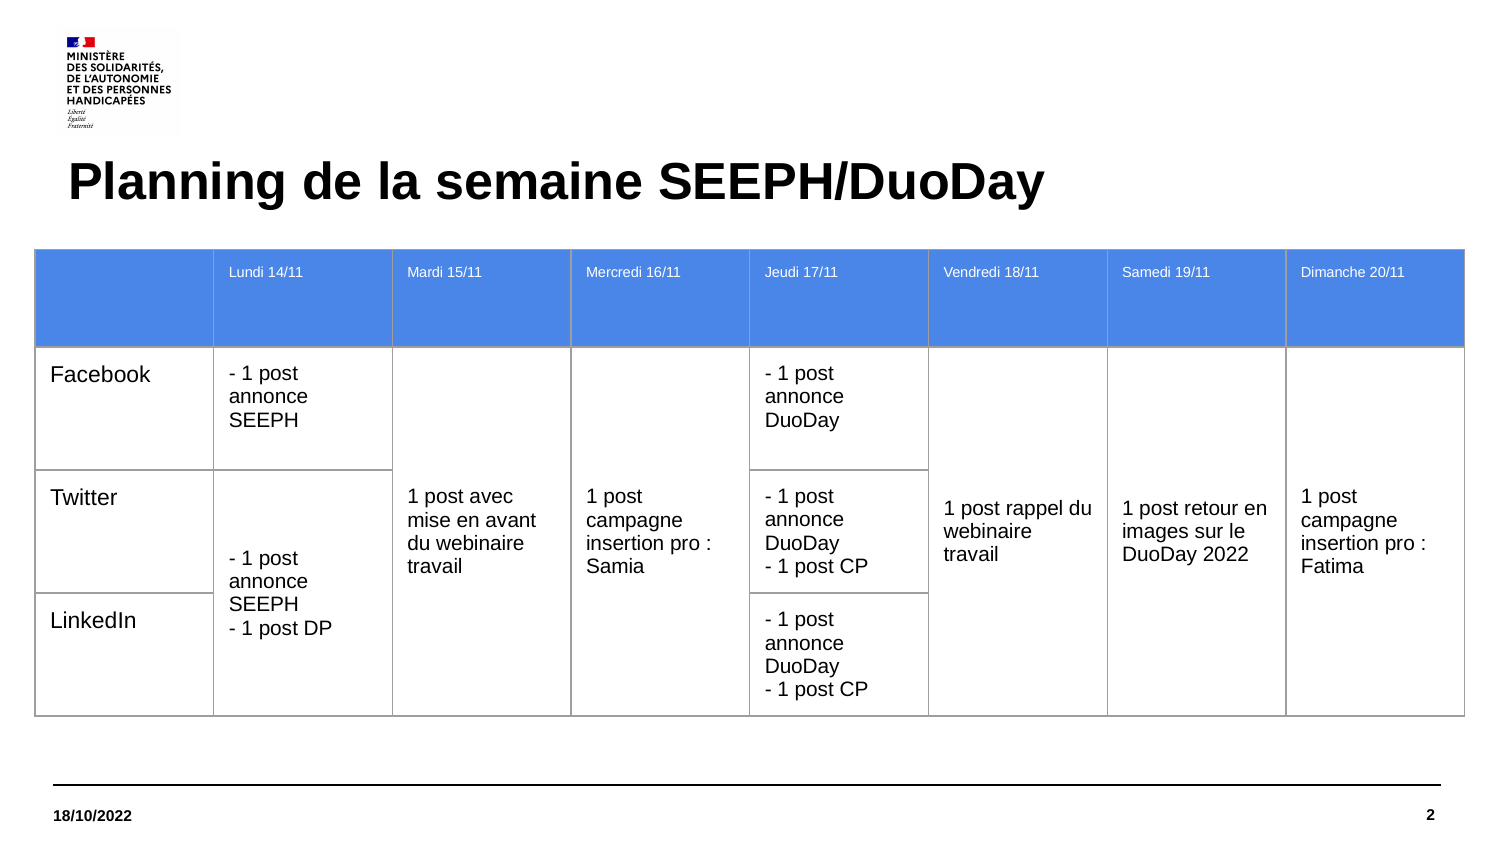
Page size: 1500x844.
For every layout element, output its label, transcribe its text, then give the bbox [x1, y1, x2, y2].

table_header Jeudi 17/11 [750, 250, 928, 346]
table_header Mardi 15/11 [393, 250, 570, 346]
table_header Lundi 14/11 [214, 250, 392, 346]
table_cell - 1 post annonce DuoDay [750, 348, 928, 469]
table_cell 1 post retour en images sur le DuoDay 2022 [1108, 348, 1285, 715]
table_cell Twitter [36, 471, 213, 592]
table_header [36, 250, 213, 346]
table_cell LinkedIn [36, 594, 213, 715]
table_cell - 1 post annonce SEEPH [214, 348, 392, 469]
table_cell - 1 post annonce DuoDay - 1 post CP [750, 594, 928, 715]
title Planning de la semaine SEEPH/DuoDay [53, 138, 1436, 227]
table_cell Facebook [36, 348, 213, 469]
slide_number 2 [1213, 784, 1436, 844]
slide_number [53, 787, 252, 844]
table_cell - 1 post annonce DuoDay - 1 post CP [750, 471, 928, 592]
table_cell 1 post rappel du webinaire travail [929, 348, 1107, 715]
table_header Dimanche 20/11 [1287, 250, 1464, 346]
table_cell 1 post campagne insertion pro : Fatima [1287, 348, 1464, 715]
table_cell 1 post campagne insertion pro : Samia [572, 348, 749, 715]
table_cell - 1 post annonce SEEPH - 1 post DP [214, 471, 392, 715]
table_header Samedi 19/11 [1108, 250, 1285, 346]
table_header Vendredi 18/11 [929, 250, 1107, 346]
table_cell 1 post avec mise en avant du webinaire travail [393, 348, 570, 715]
table_header Mercredi 16/11 [572, 250, 749, 346]
picture [57, 27, 181, 138]
